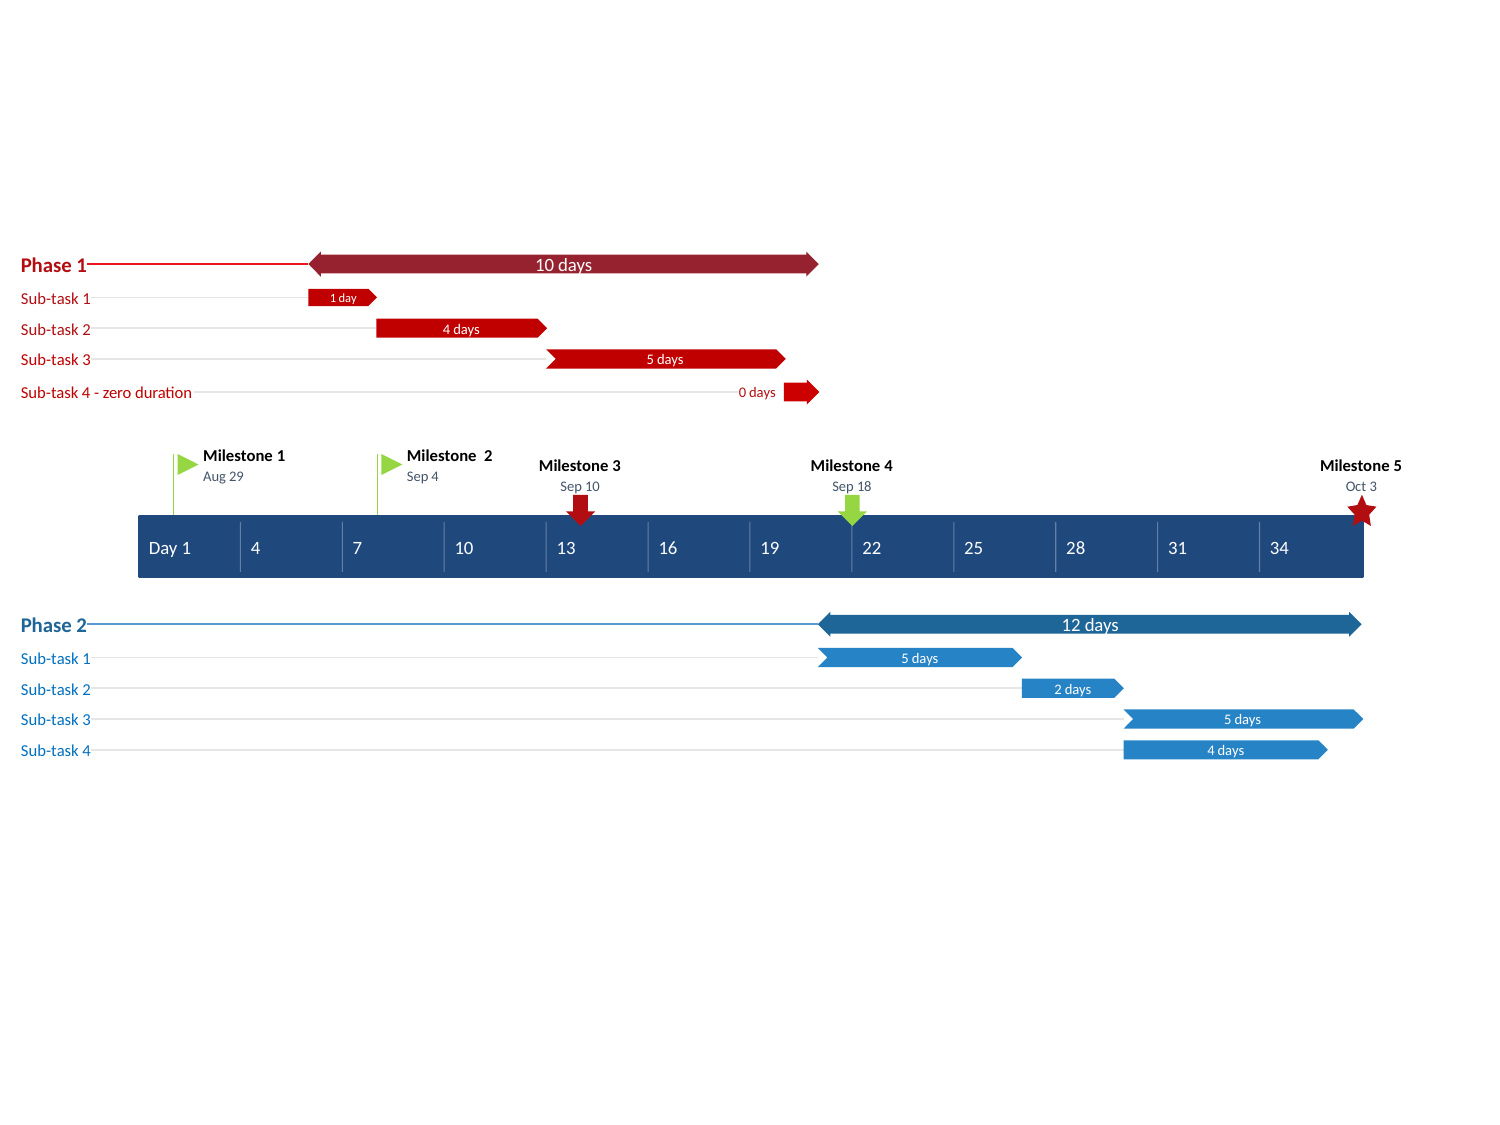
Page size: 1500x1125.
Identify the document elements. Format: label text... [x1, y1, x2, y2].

text_box Milestone 2 [406, 444, 495, 465]
text_box Milestone 4 [810, 454, 894, 475]
text_box Sep 4 [406, 466, 441, 485]
text_box 16 [658, 535, 678, 559]
text_box [543, 348, 788, 370]
text_box Sep 18 [830, 476, 873, 495]
text_box [138, 515, 1364, 579]
text_box [782, 377, 821, 408]
text_box 28 [1066, 535, 1086, 559]
text_box [1121, 708, 1365, 730]
text_box [380, 452, 405, 477]
text_box Sub-task 4 - zero duration [20, 381, 194, 403]
text_box [307, 249, 534, 280]
text_box Milestone 1 [203, 444, 287, 465]
text_box [816, 609, 1060, 640]
text_box 4 [250, 535, 261, 559]
text_box 4 days [1206, 740, 1245, 759]
text_box 5 days [901, 648, 939, 667]
text_box 34 [1269, 535, 1289, 559]
text_box 5 days [646, 350, 684, 368]
text_box 19 [760, 535, 780, 559]
text_box 2 days [1054, 679, 1092, 698]
text_box Sub-task 1 [20, 287, 92, 308]
text_box 10 [454, 535, 474, 559]
text_box Milestone 5 [1319, 454, 1403, 475]
text_box 10 days [534, 252, 593, 276]
text_box Sep 10 [559, 476, 601, 495]
text_box [1345, 492, 1379, 528]
text_box Phase 2 [20, 611, 88, 637]
text_box 4 days [442, 319, 481, 337]
text_box 7 [352, 535, 363, 559]
text_box Sub-task 4 [20, 739, 92, 760]
text_box Sub-task 3 [20, 708, 92, 730]
text_box [593, 249, 821, 280]
text_box [176, 452, 201, 477]
text_box Sub-task 2 [20, 678, 92, 699]
text_box Sub-task 1 [20, 647, 92, 668]
text_box [307, 287, 379, 308]
text_box [375, 317, 549, 339]
text_box [835, 493, 870, 528]
text_box 13 [556, 535, 576, 559]
text_box Milestone 3 [538, 454, 622, 475]
text_box [1122, 739, 1330, 761]
text_box 5 days [1223, 710, 1262, 728]
text_box 12 days [1060, 612, 1120, 636]
text_box 1 day [328, 289, 358, 305]
text_box 25 [964, 535, 984, 559]
text_box Phase 1 [20, 251, 88, 277]
text_box 0 days [738, 383, 776, 401]
text_box [563, 493, 598, 528]
text_box [815, 646, 1024, 669]
text_box 22 [862, 535, 882, 559]
text_box Sub-task 3 [20, 348, 92, 370]
text_box Sub-task 2 [20, 318, 92, 339]
text_box [1020, 677, 1126, 699]
text_box Aug 29 [203, 466, 245, 485]
text_box Oct 3 [1344, 476, 1378, 495]
text_box Day 1 [148, 535, 193, 559]
text_box 31 [1168, 535, 1187, 559]
text_box [1120, 609, 1364, 640]
